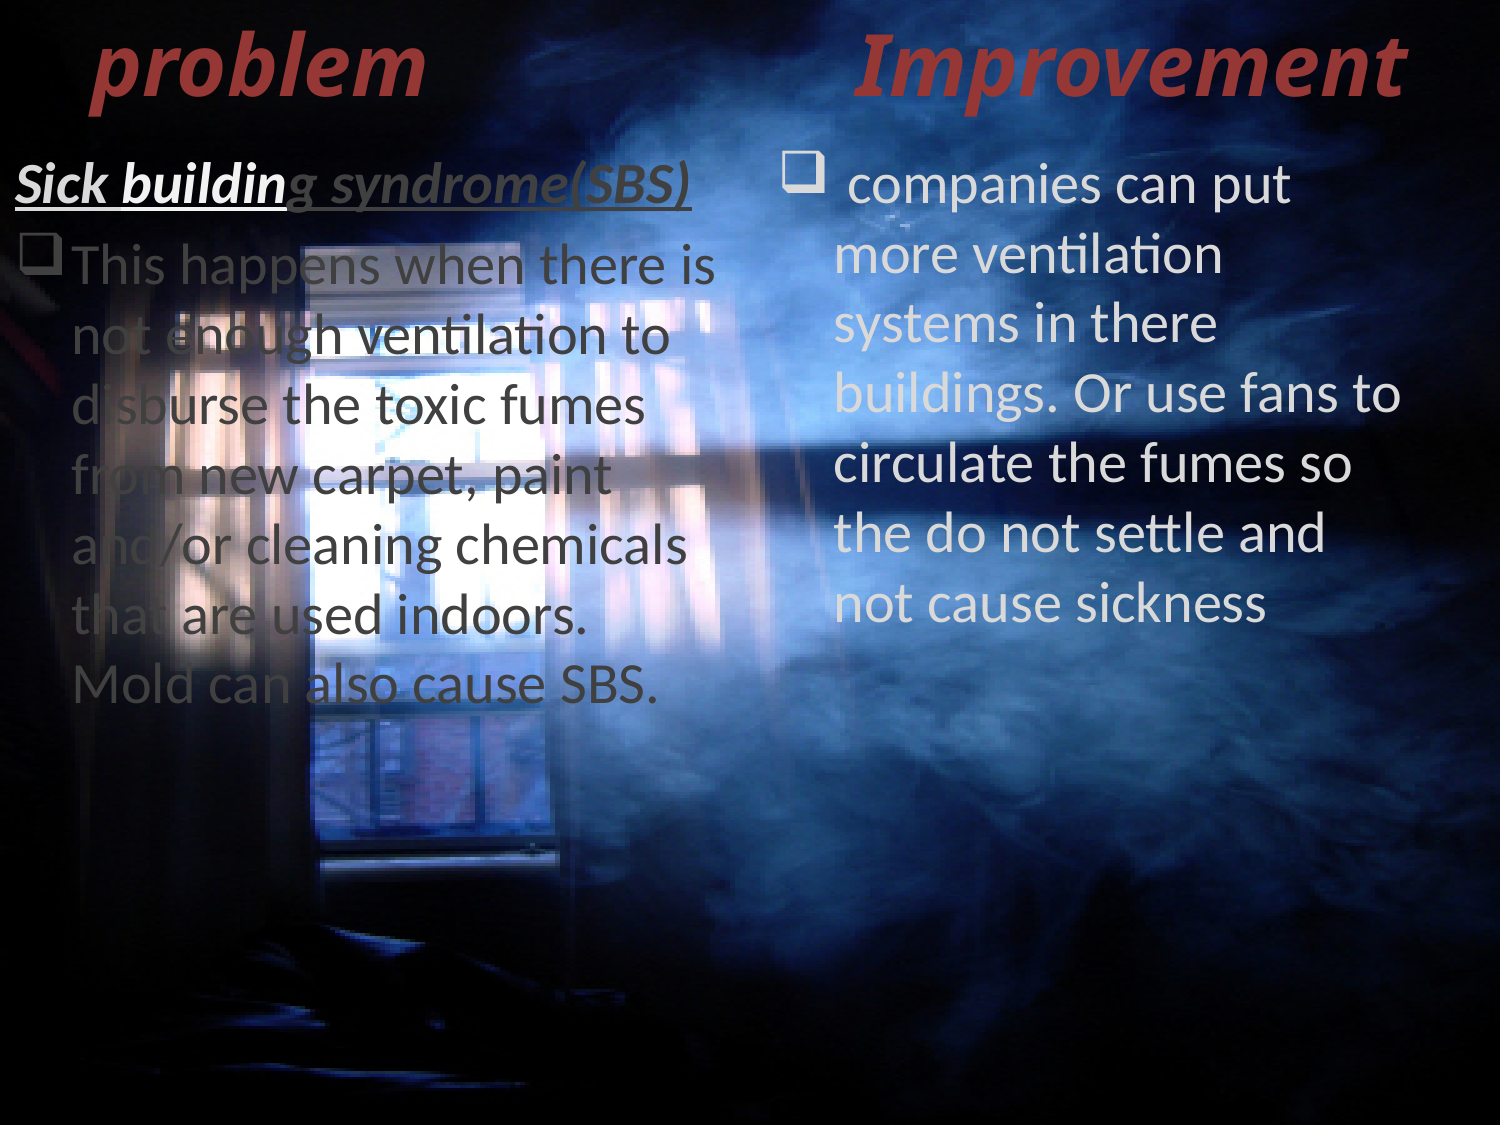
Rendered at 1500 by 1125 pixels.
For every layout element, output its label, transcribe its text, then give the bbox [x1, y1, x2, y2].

list Sick building syndrome(SBS) This happens when there is not enough ventilation to disburse the toxic fumes from new carpet, paint and/or cleaning chemicals that are used indoors. Mold can also cause SBS. [0, 137, 738, 1005]
picture [0, 0, 1500, 1125]
list companies can put more ventilation systems in there buildings. Or use fans to circulate the fumes so the do not settle and not cause sickness [762, 137, 1425, 1005]
title problem Improvement [75, 0, 1425, 125]
